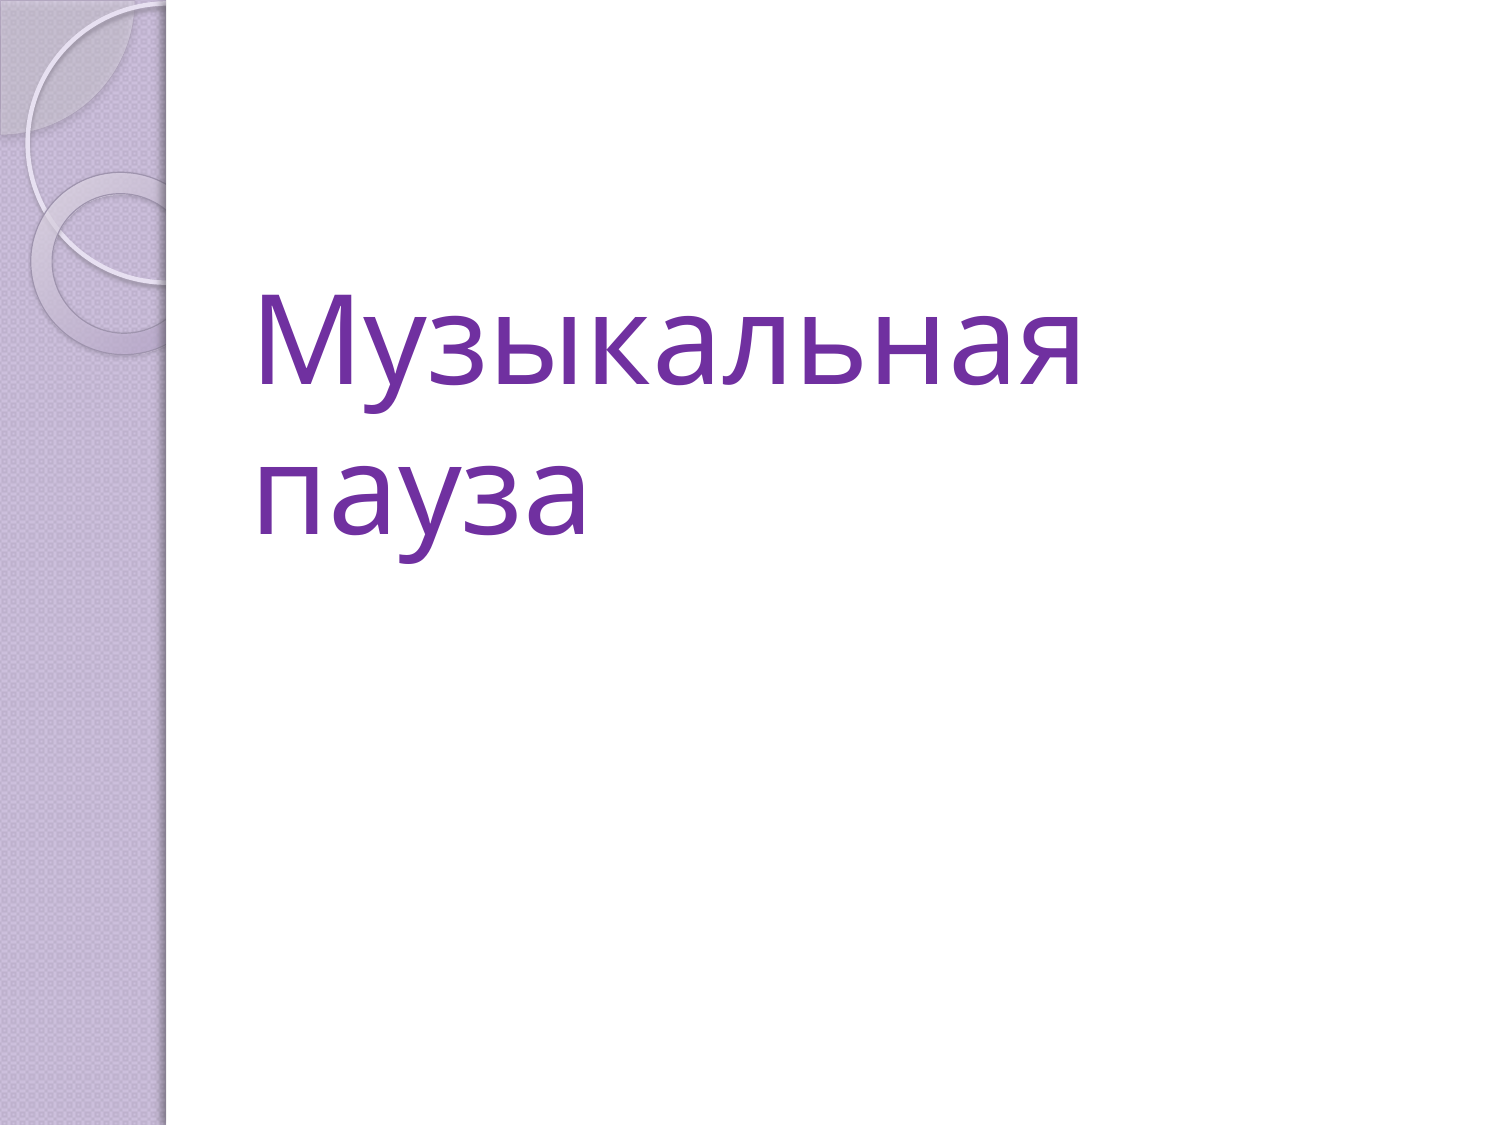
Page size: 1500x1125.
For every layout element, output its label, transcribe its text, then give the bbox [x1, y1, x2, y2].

title Музыкальная пауза [235, 45, 1466, 774]
